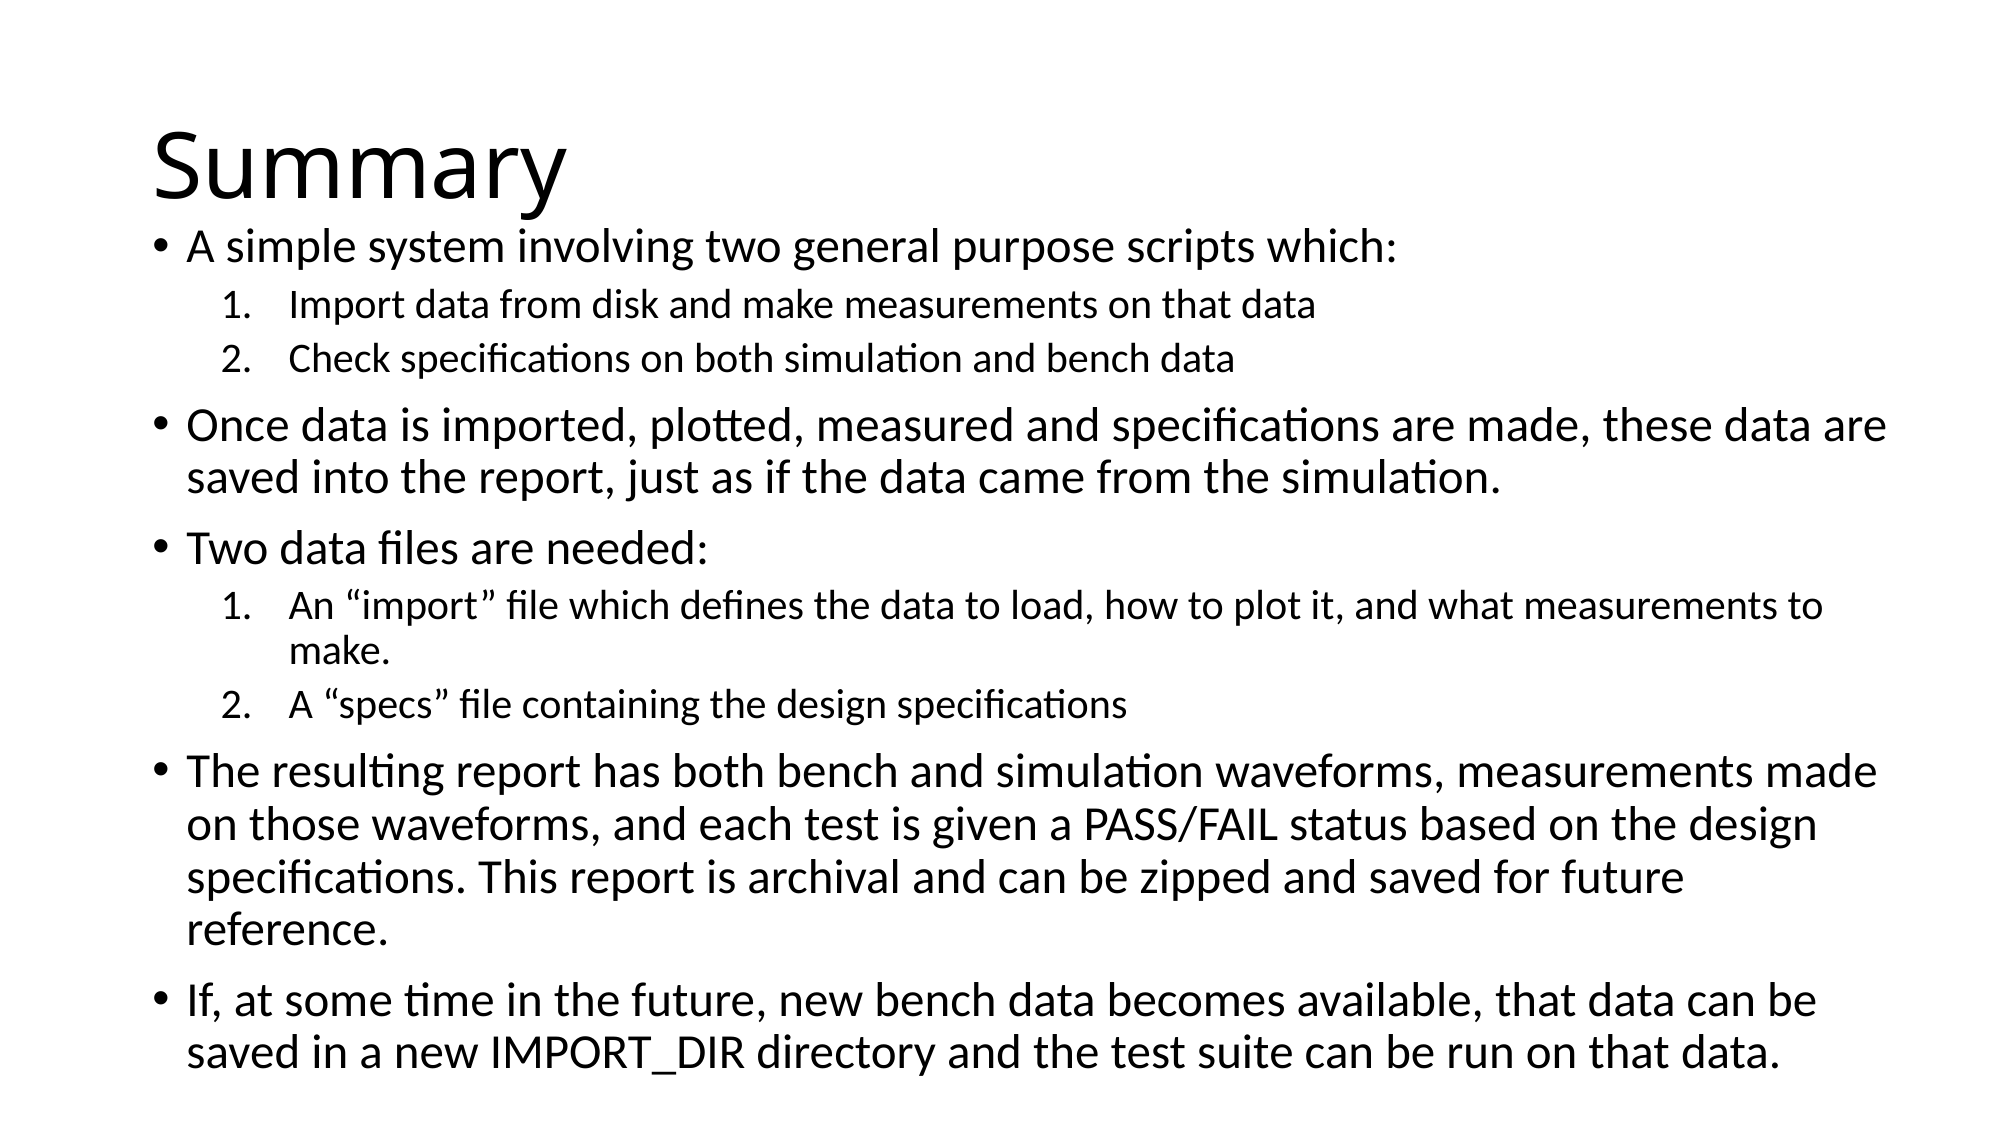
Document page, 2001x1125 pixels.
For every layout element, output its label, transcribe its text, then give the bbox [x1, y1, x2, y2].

list A simple system involving two general purpose scripts which: Import data from disk and make measurements on that data Check specifications on both simulation and bench data Once data is imported, plotted, measured and specifications are made, these data are saved into the report, just as if the data came from the simulation. Two data files are needed: An “import” file which defines the data to load, how to plot it, and what measurements to make. A “specs” file containing the design specifications The resulting report has both bench and simulation waveforms, measurements made on those waveforms, and each test is given a PASS/FAIL status based on the design specifications. This report is archival and can be zipped and saved for future reference. If, at some time in the future, new bench data becomes available, that data can be saved in a new IMPORT_DIR directory and the test suite can be run on that data. [137, 213, 1912, 1096]
title Summary [137, 59, 1863, 213]
